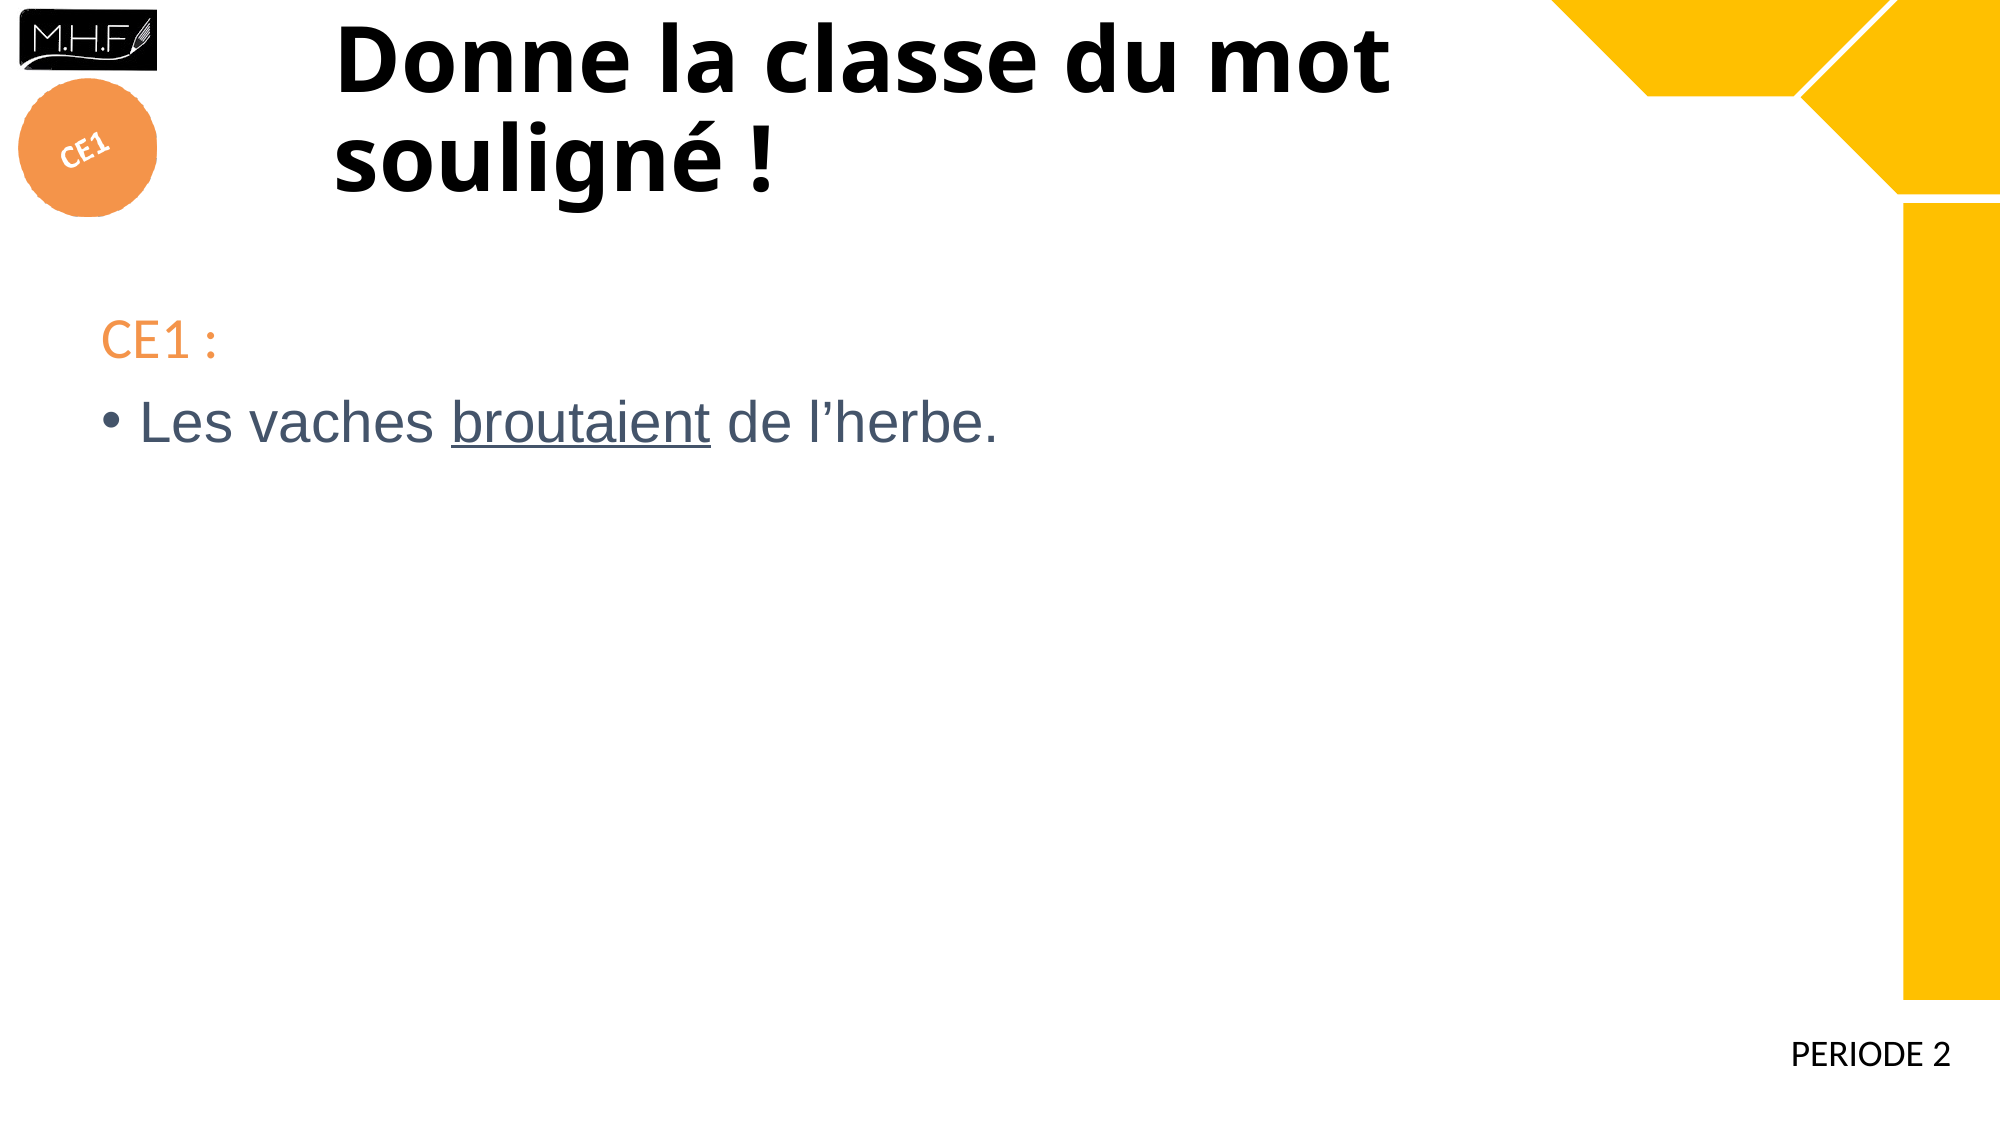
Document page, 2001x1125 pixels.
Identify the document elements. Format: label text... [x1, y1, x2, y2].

text_box [1799, 0, 2000, 196]
text_box [1549, 0, 1892, 98]
list CE1 : Les vaches broutaient de l’herbe. [86, 300, 1623, 620]
text_box [1902, 202, 2000, 1001]
text_box PERIODE 2 [1362, 1021, 1967, 1125]
title Donne la classe du mot souligné ! [318, 3, 1865, 221]
picture [16, 7, 157, 74]
picture [18, 78, 157, 218]
